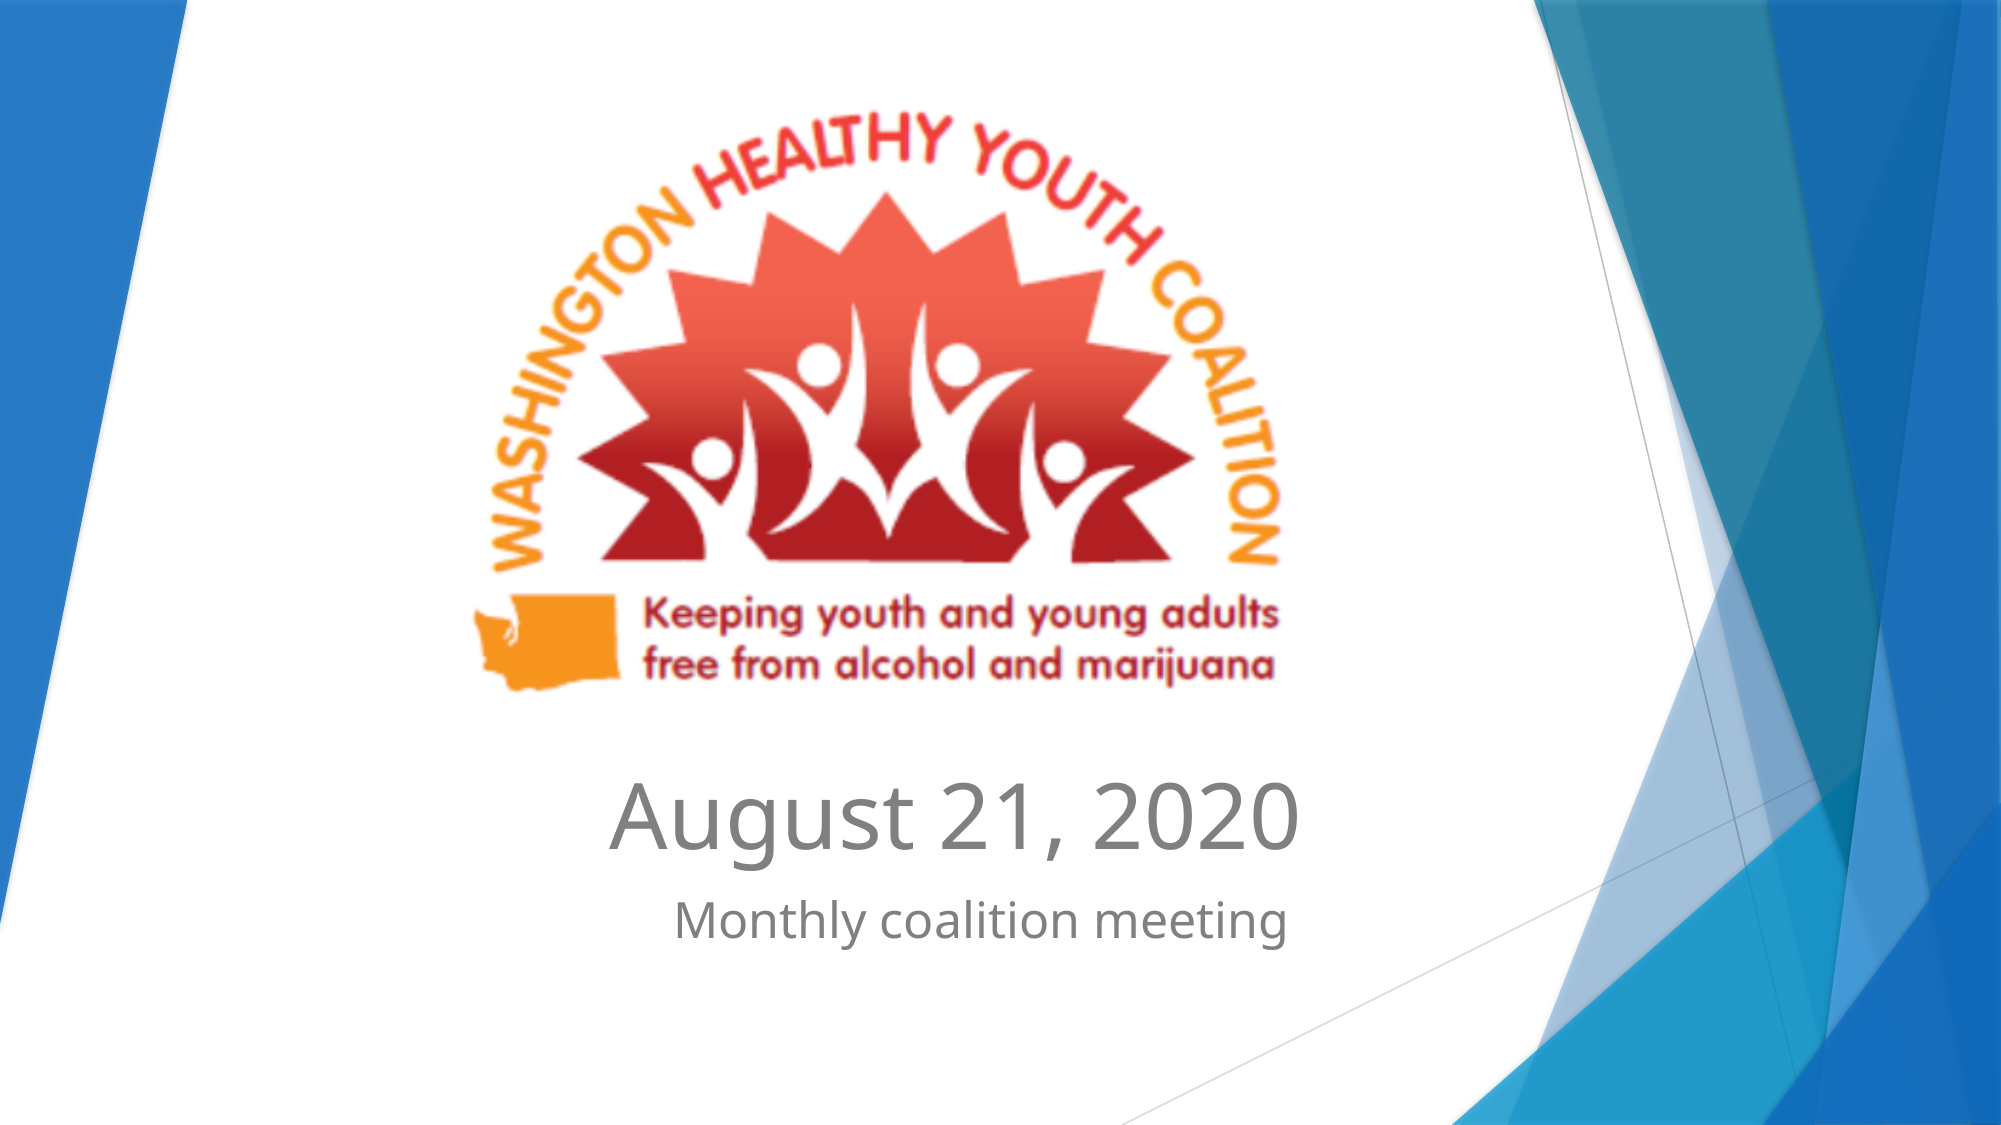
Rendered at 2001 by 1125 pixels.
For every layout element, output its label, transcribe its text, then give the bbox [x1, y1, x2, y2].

subtitle August 21, 2020 Monthly coalition meeting [0, 749, 1318, 1022]
picture [403, 76, 1392, 751]
